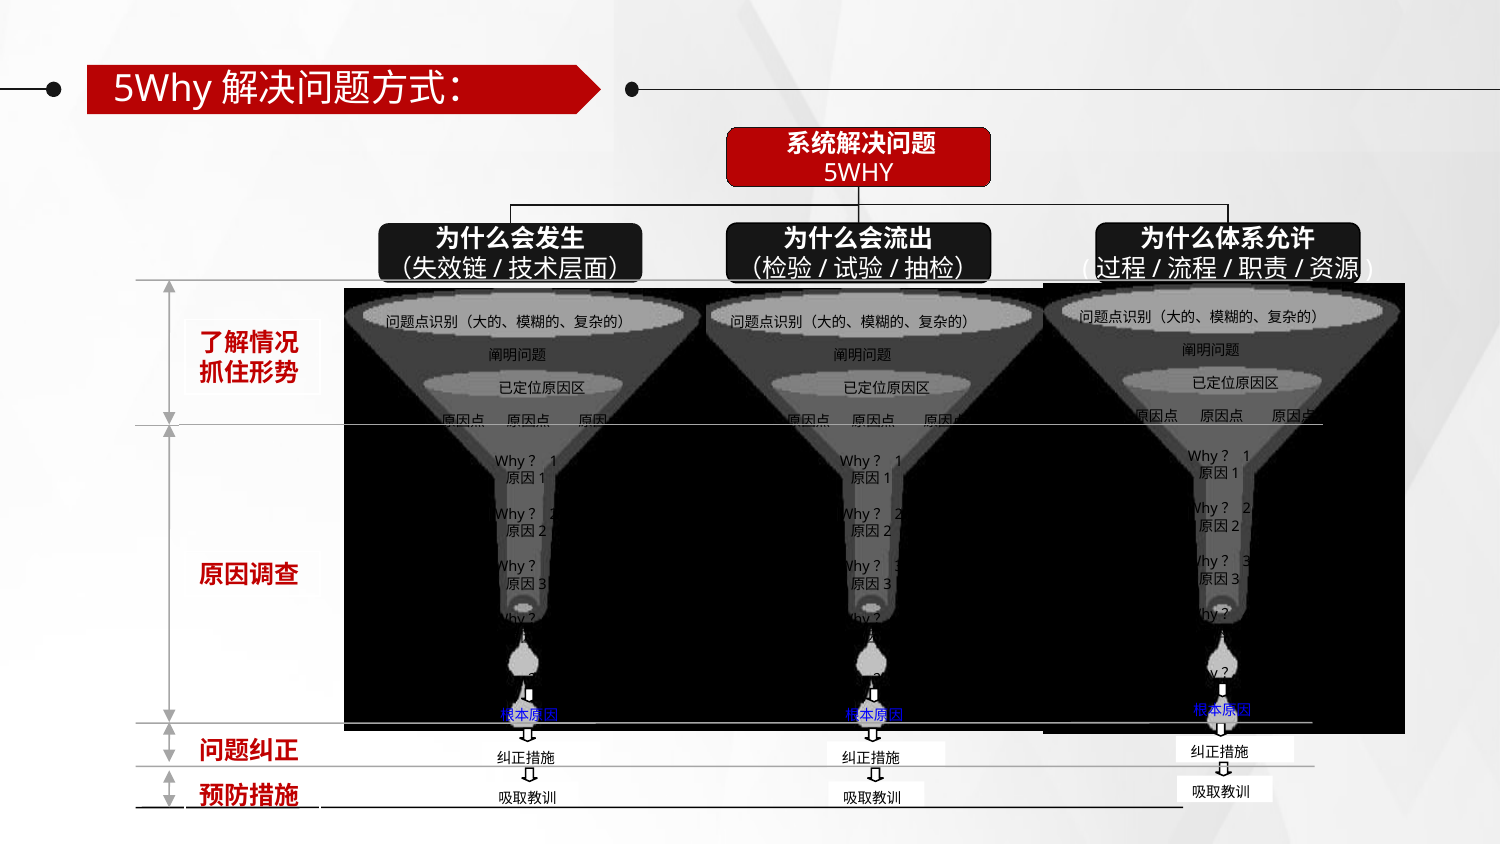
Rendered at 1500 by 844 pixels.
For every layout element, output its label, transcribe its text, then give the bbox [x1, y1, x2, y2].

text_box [135, 279, 1323, 819]
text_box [626, 83, 1500, 96]
text_box 系统解决问题 5WHY [726, 127, 991, 178]
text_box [726, 180, 991, 278]
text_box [991, 180, 1361, 283]
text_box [378, 180, 725, 278]
text_box [85, 62, 98, 117]
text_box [23, 59, 36, 120]
text_box 5Why解决问题方式： [98, 56, 614, 117]
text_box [1327, 283, 1405, 803]
